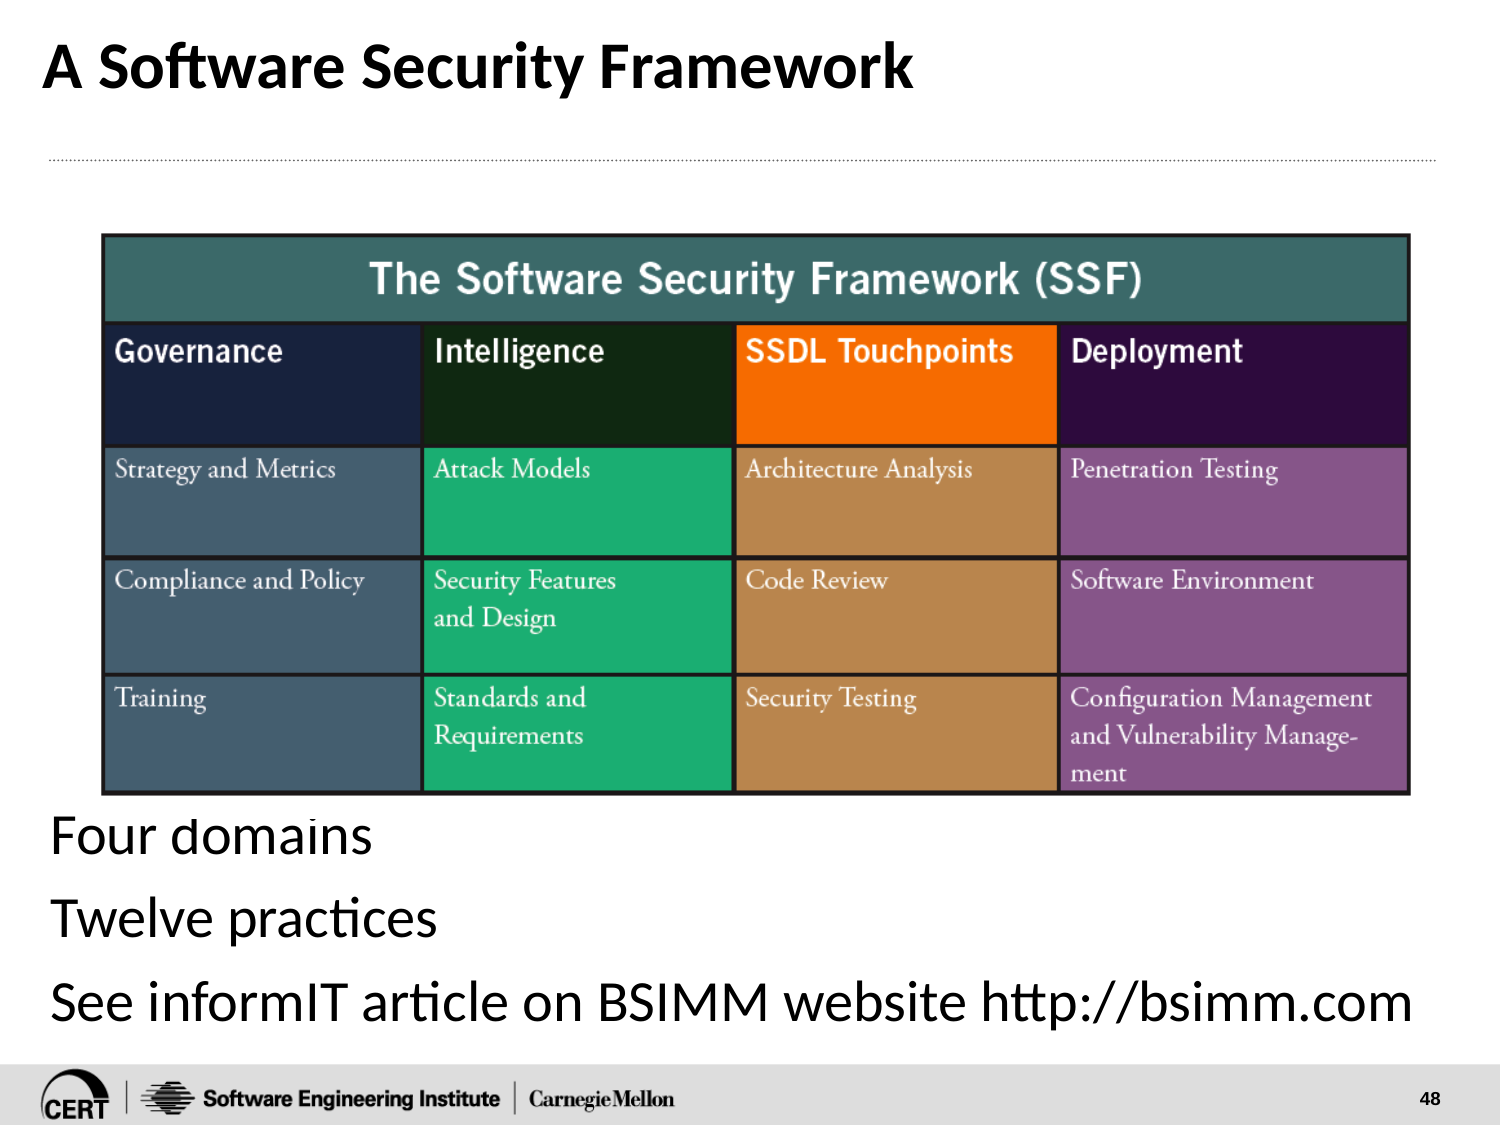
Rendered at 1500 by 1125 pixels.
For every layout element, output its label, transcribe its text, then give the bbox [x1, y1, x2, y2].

picture [24, 1065, 688, 1125]
title A Software Security Framework [42, 37, 1434, 155]
list Four domains Twelve practices See informIT article on BSIMM website http://bsimm.com [49, 799, 1438, 1051]
picture [81, 218, 1429, 819]
